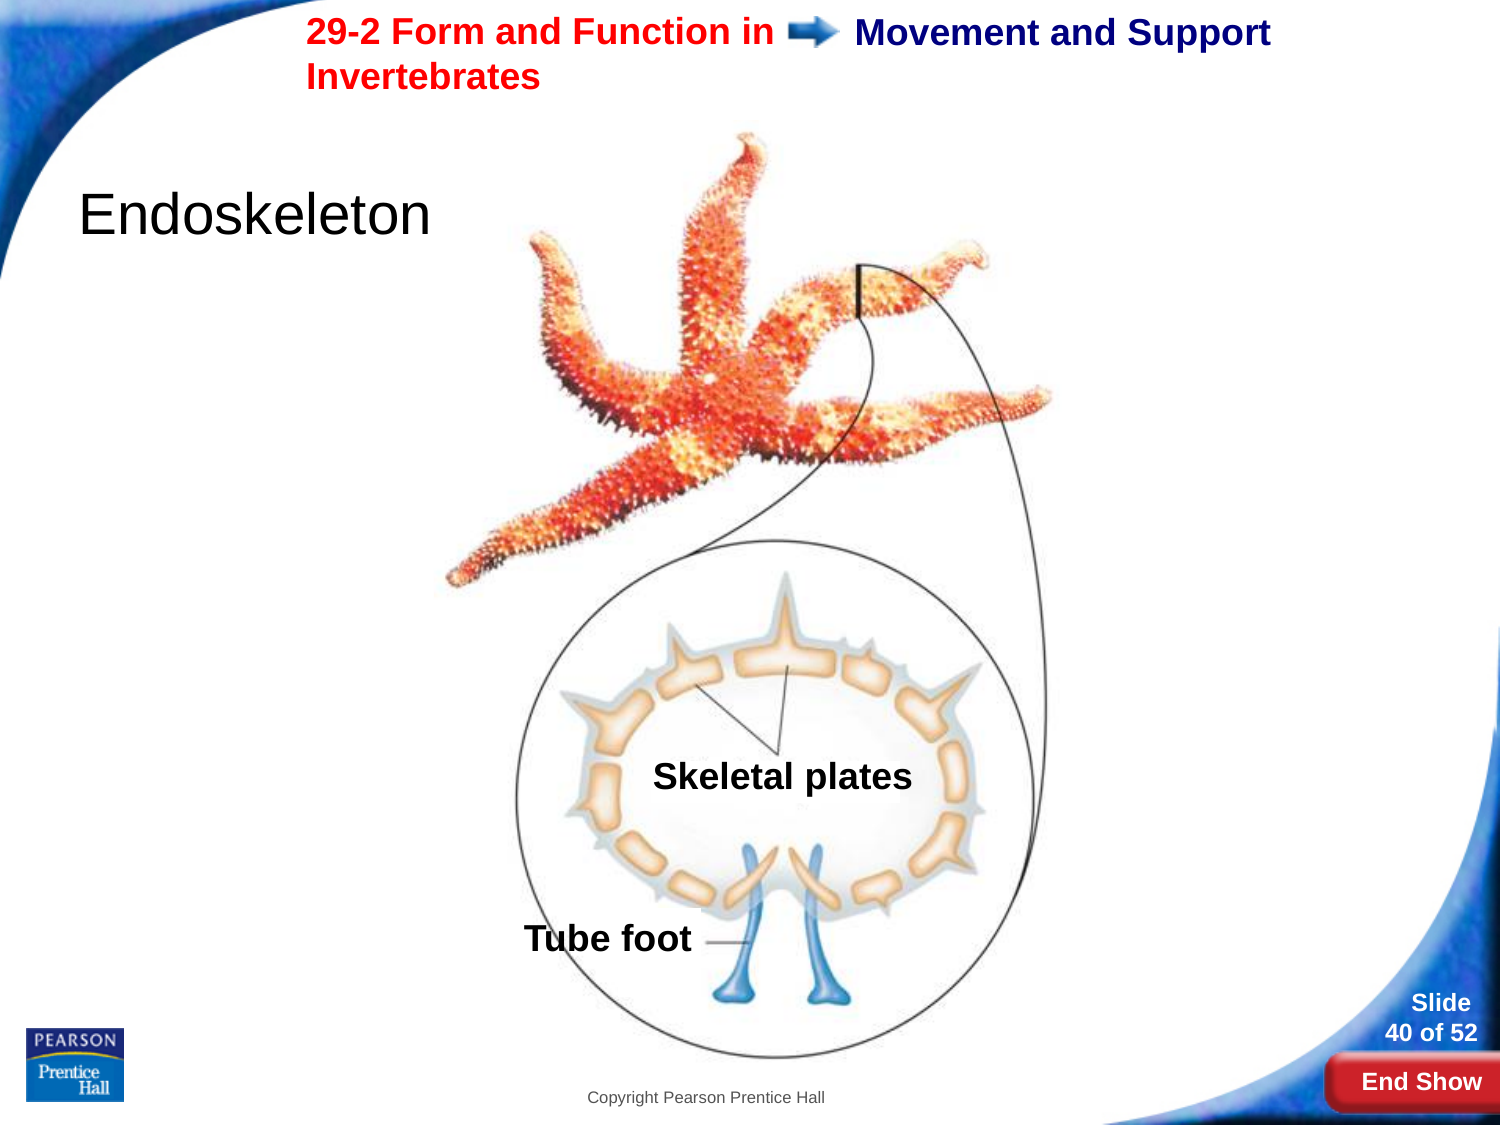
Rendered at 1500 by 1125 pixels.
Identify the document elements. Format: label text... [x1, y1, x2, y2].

list Endoskeleton [44, 179, 428, 976]
picture [0, 0, 1500, 1125]
title Movement and Support [839, 0, 1500, 76]
footer Copyright Pearson Prentice Hall [468, 1078, 945, 1105]
